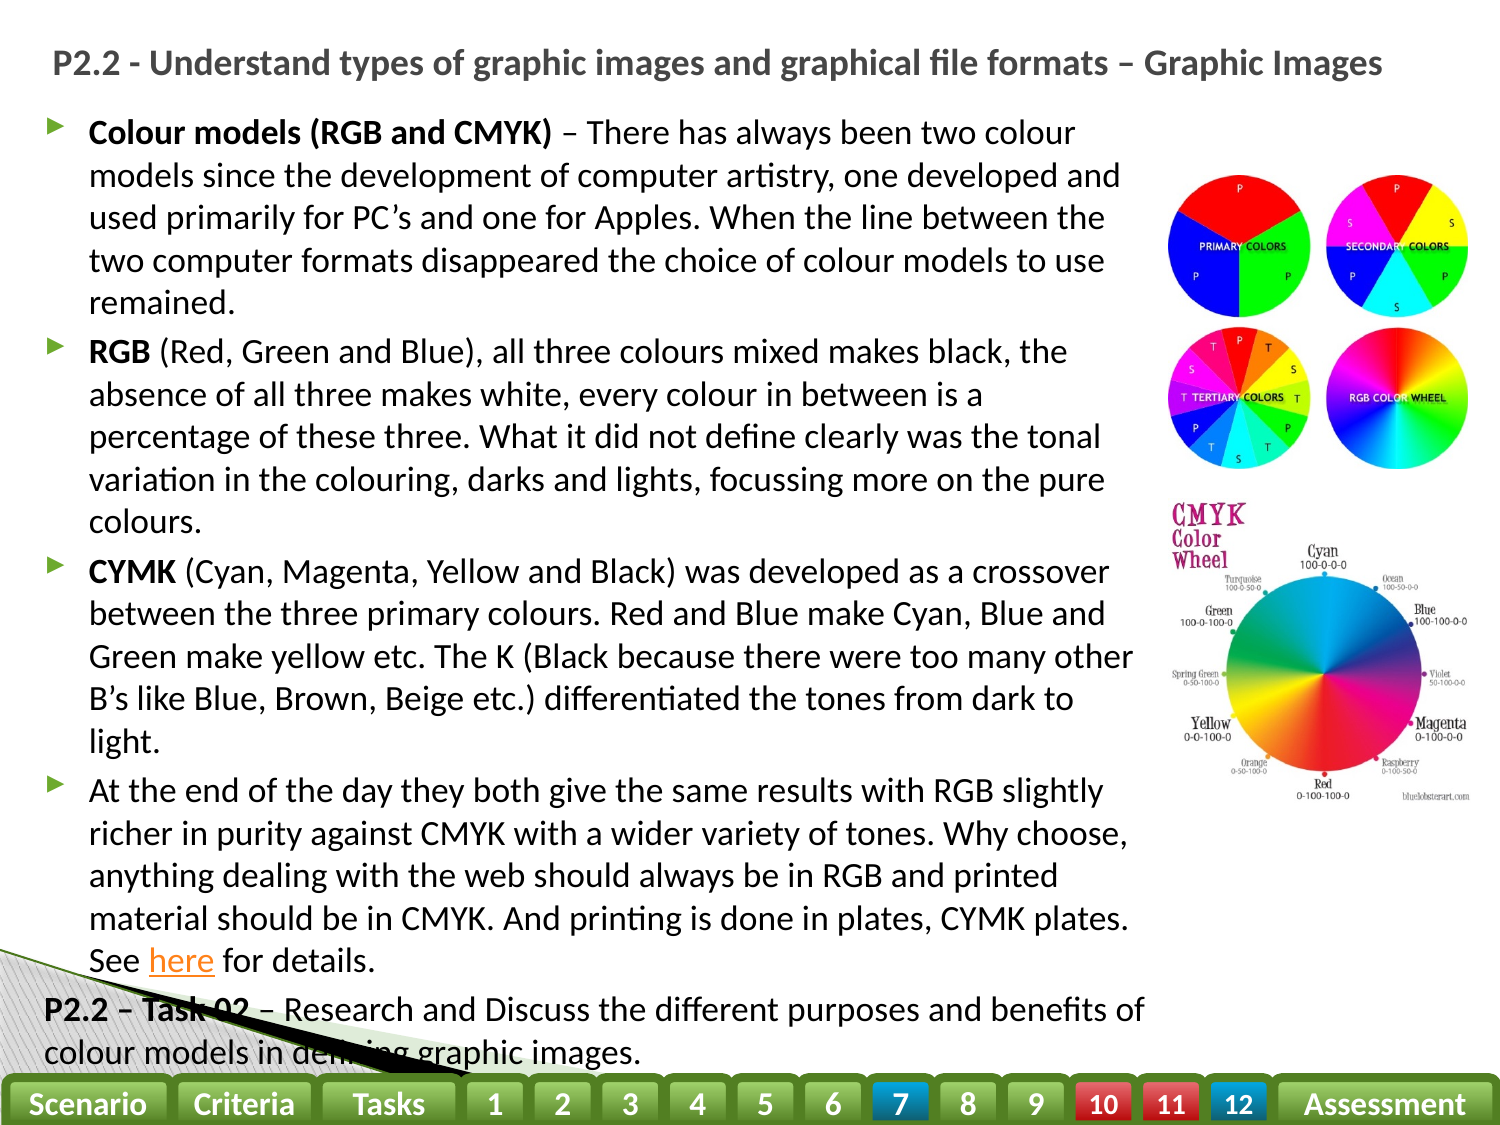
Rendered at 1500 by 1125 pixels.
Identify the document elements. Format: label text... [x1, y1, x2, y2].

picture [1168, 498, 1471, 803]
picture [1168, 175, 1468, 469]
list Colour models (RGB and CMYK) – There has always been two colour models since the development of computer artistry, one developed and used primarily for PC’s and one for Apples. When the line between the two computer formats disappeared the choice of colour models to use remained. RGB (Red, Green and Blue), all three colours mixed makes black, the absence of all three makes white, every colour in between is a percentage of these three. What it did not define clearly was the tonal variation in the colouring, darks and lights, focussing more on the pure colours. CYMK (Cyan, Magenta, Yellow and Black) was developed as a crossover between the three primary colours. Red and Blue make Cyan, Blue and Green make yellow etc. The K (Black because there were too many other B’s like Blue, Brown, Beige etc.) differentiated the tones from dark to light. At the end of the day they both give the same results with RGB slightly richer in purity against CMYK with a wider variety of tones. Why choose, anything dealing with the web should always be in RGB and printed material should be in CMYK. And printing is done in plates, CYMK plates. See here for details. P2.2 – Task 02 – Research and Discuss the different purposes and benefits of colour models in defining graphic images. [29, 101, 1169, 1071]
title P2.2 - Understand types of graphic images and graphical file formats – Graphic Images [37, 19, 1471, 102]
